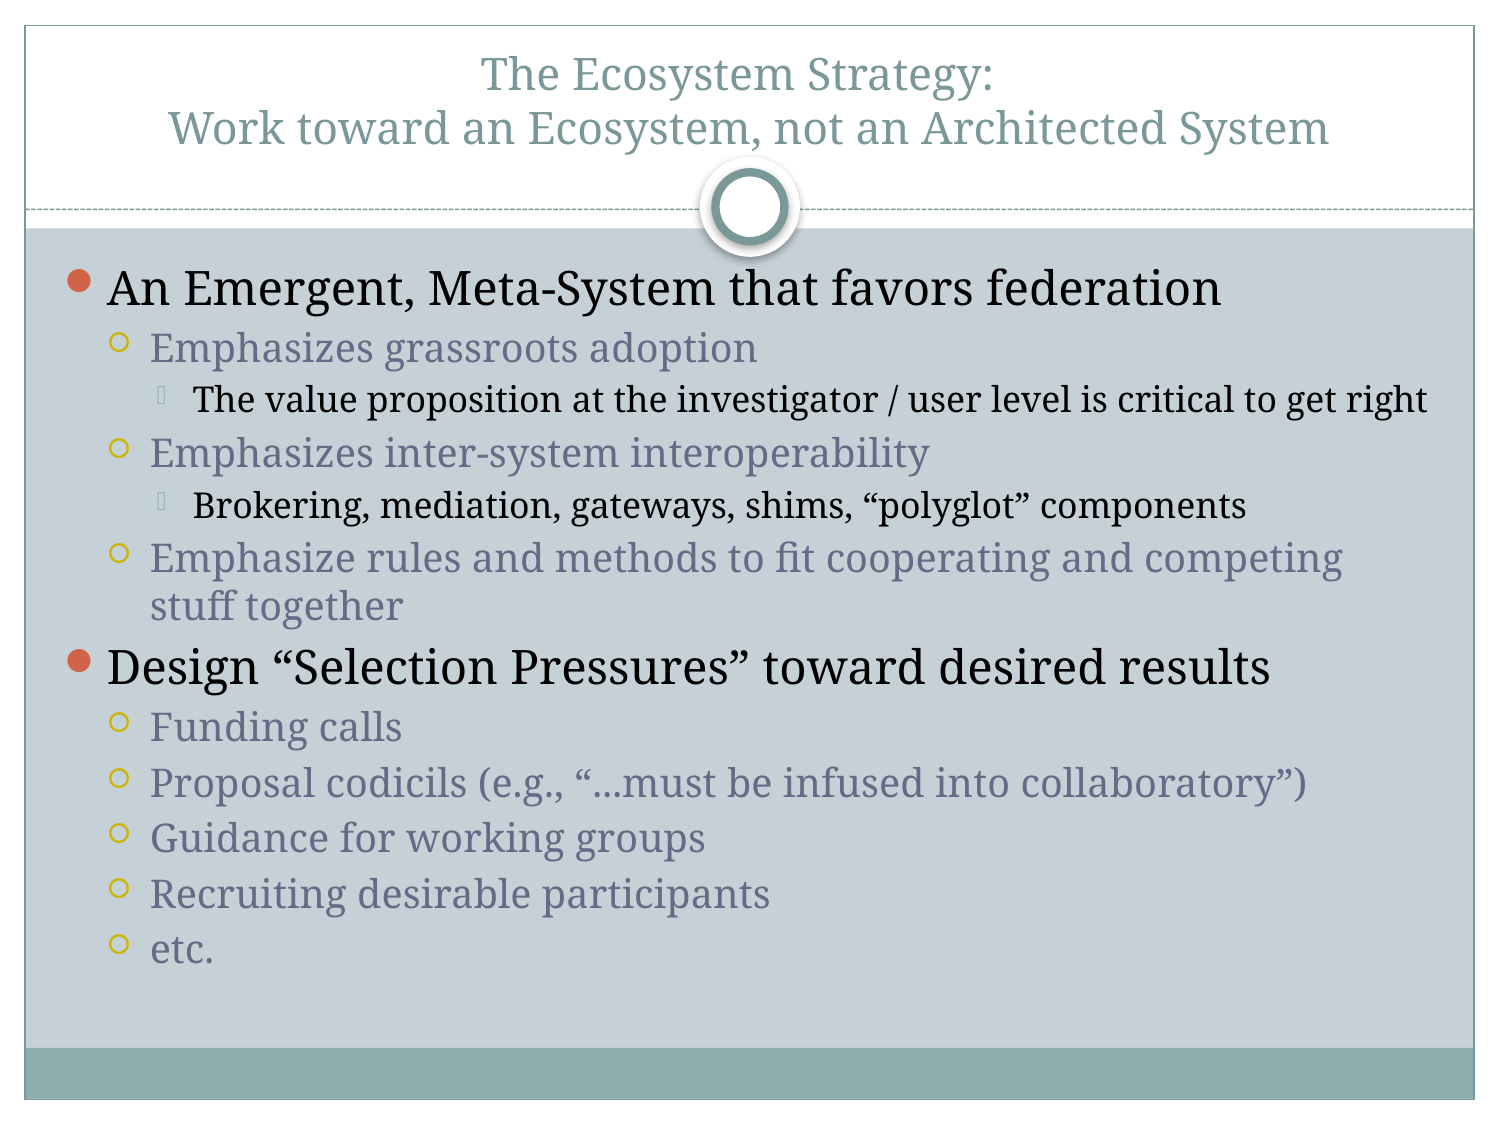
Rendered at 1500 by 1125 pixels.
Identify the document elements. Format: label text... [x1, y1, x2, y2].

title The Ecosystem Strategy: Work toward an Ecosystem, not an Architected System [49, 37, 1450, 162]
list An Emergent, Meta-System that favors federation Emphasizes grassroots adoption The value proposition at the investigator / user level is critical to get right Emphasizes inter-system interoperability Brokering, mediation, gateways, shims, “polyglot” components Emphasize rules and methods to fit cooperating and competing stuff together Design “Selection Pressures” toward desired results Funding calls Proposal codicils (e.g., “...must be infused into collaboratory”) Guidance for working groups Recruiting desirable participants etc. [49, 250, 1445, 1001]
